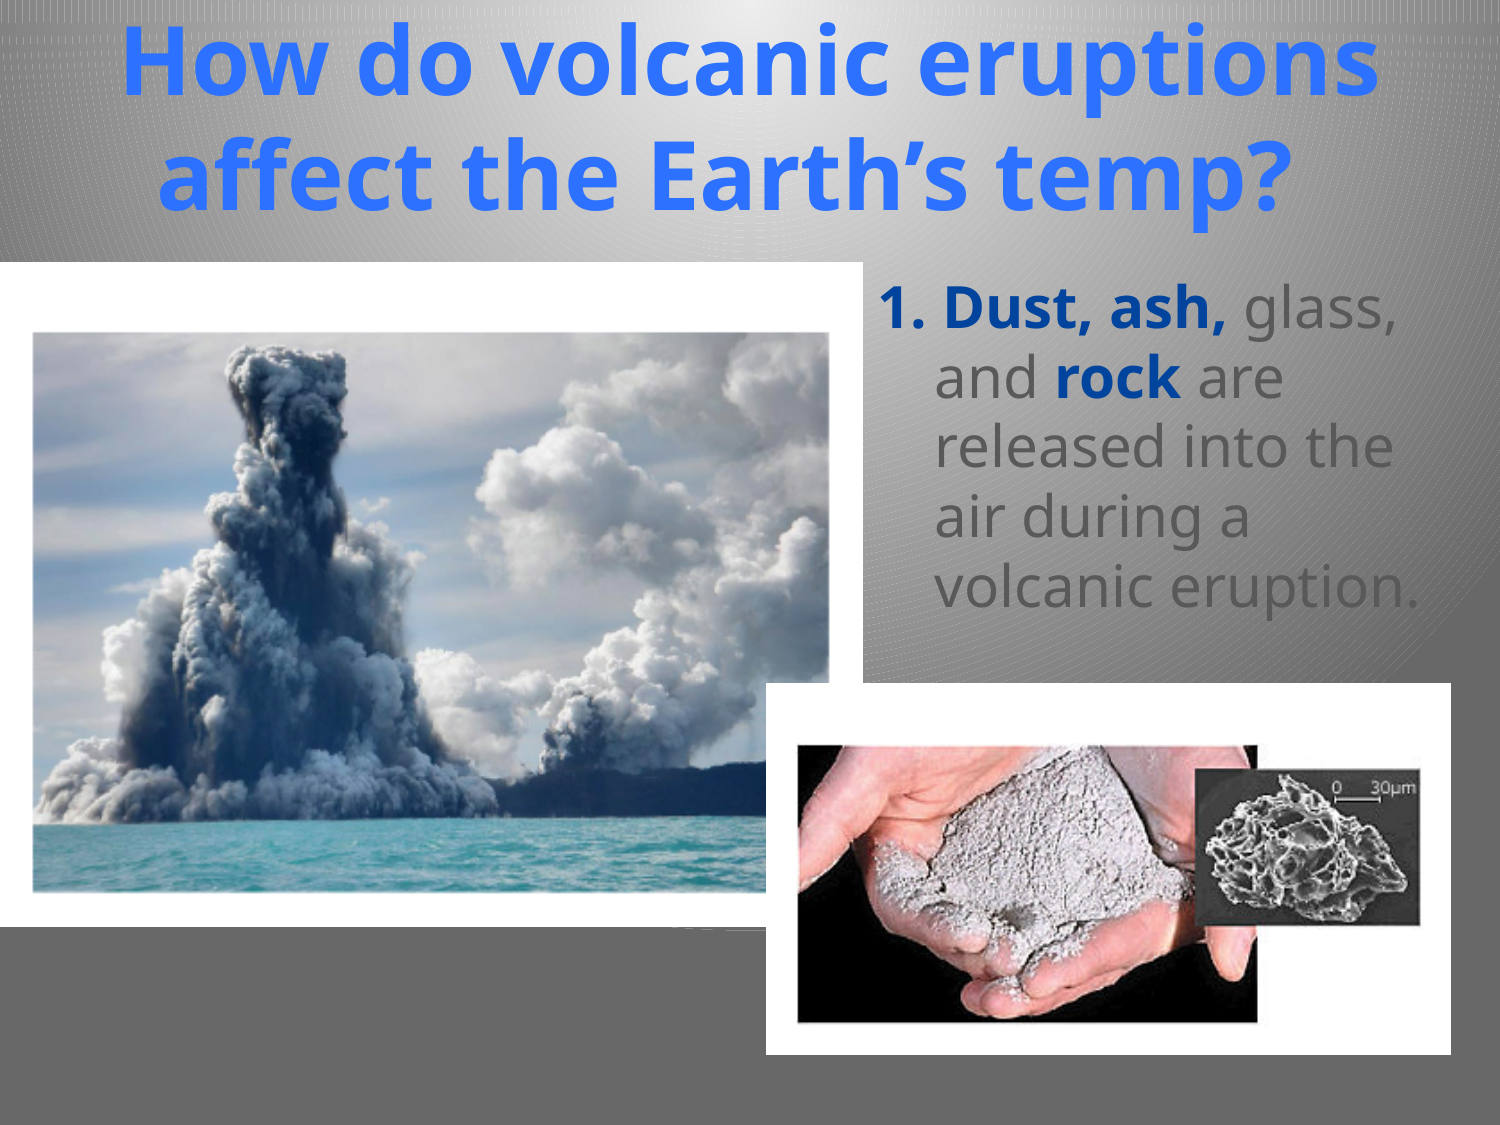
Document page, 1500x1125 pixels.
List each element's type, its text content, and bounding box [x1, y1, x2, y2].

picture [0, 261, 1451, 1056]
title How do volcanic eruptions affect the Earth’s temp? [90, 0, 1410, 237]
list 1. Dust, ash, glass, and rock are released into the air during a volcanic eruption. [874, 262, 1485, 820]
